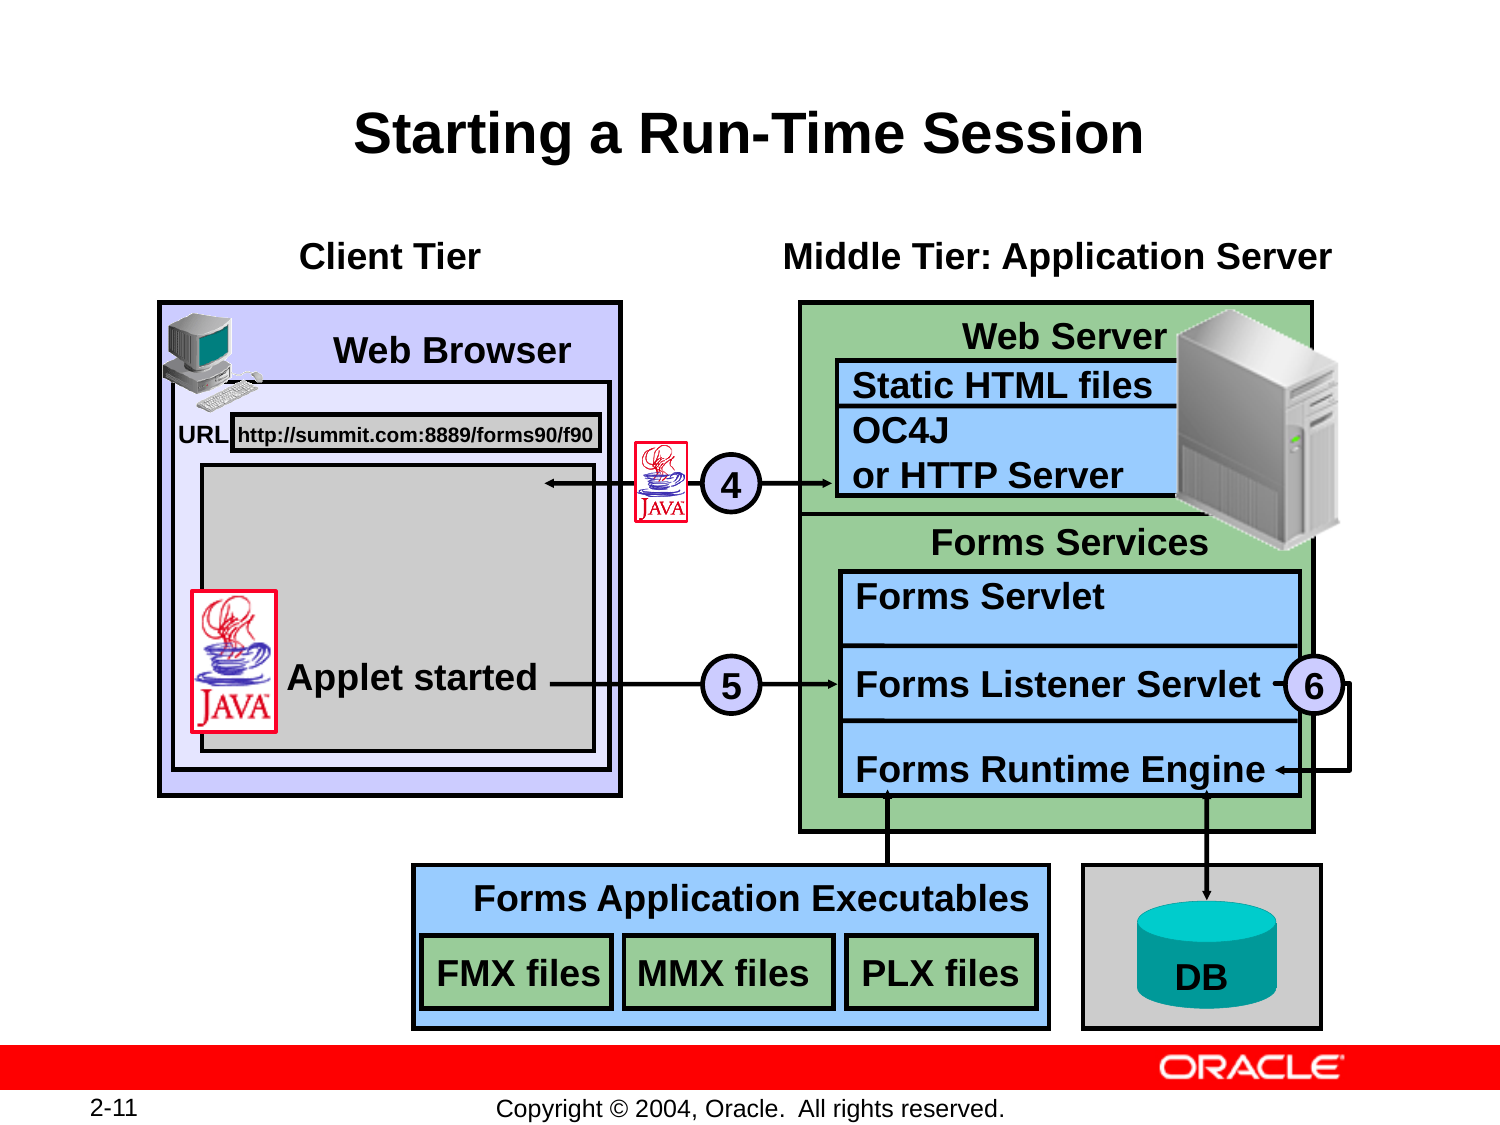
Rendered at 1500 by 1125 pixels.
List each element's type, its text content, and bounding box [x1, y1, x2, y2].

text_box [761, 680, 838, 689]
text_box [159, 302, 621, 483]
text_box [1137, 900, 1277, 1009]
text_box [201, 464, 594, 683]
text_box Forms Services [915, 510, 1225, 571]
text_box [760, 479, 833, 488]
picture [174, 574, 297, 753]
text_box [1207, 771, 1314, 832]
text_box [173, 685, 610, 770]
text_box [413, 865, 1049, 1029]
text_box URL [162, 422, 262, 456]
text_box MMX files [623, 935, 834, 1009]
text_box Static HTML files OC4J or HTTP Server [836, 406, 1169, 496]
text_box [1082, 864, 1322, 1029]
text_box [159, 420, 621, 796]
text_box PLX files [846, 935, 1037, 1009]
text_box Forms Application Executables [457, 866, 1046, 927]
text_box 4 [704, 454, 760, 513]
text_box [173, 381, 610, 574]
text_box [544, 479, 619, 488]
text_box Client Tier [283, 224, 497, 285]
text_box 6 [1285, 655, 1343, 714]
text_box [883, 789, 892, 865]
text_box Applet started [301, 645, 575, 706]
text_box [1225, 567, 1314, 659]
text_box [301, 685, 594, 751]
text_box [594, 484, 610, 684]
text_box Forms Servlet Forms Listener Servlet Forms Runtime Engine [840, 571, 1300, 720]
text_box http://summit.com:8889/forms90/f90 [216, 414, 609, 455]
text_box Web Browser [294, 318, 611, 379]
picture [624, 433, 701, 534]
text_box [1202, 789, 1211, 899]
text_box [1274, 683, 1351, 775]
title Starting a Run-Time Session [149, 87, 1351, 232]
text_box FMX files [421, 935, 612, 1009]
text_box 5 [702, 655, 761, 714]
text_box Middle Tier: Application Server [745, 224, 1371, 285]
picture [1174, 308, 1345, 559]
text_box Forms Servlet Forms Listener Servlet Forms Runtime Engine [840, 721, 1300, 796]
picture [162, 313, 263, 414]
text_box [799, 514, 915, 832]
text_box [888, 796, 1206, 832]
text_box Web Server [946, 304, 1194, 365]
text_box Static HTML files OC4J or HTTP Server [836, 360, 1169, 405]
text_box [799, 302, 1313, 514]
